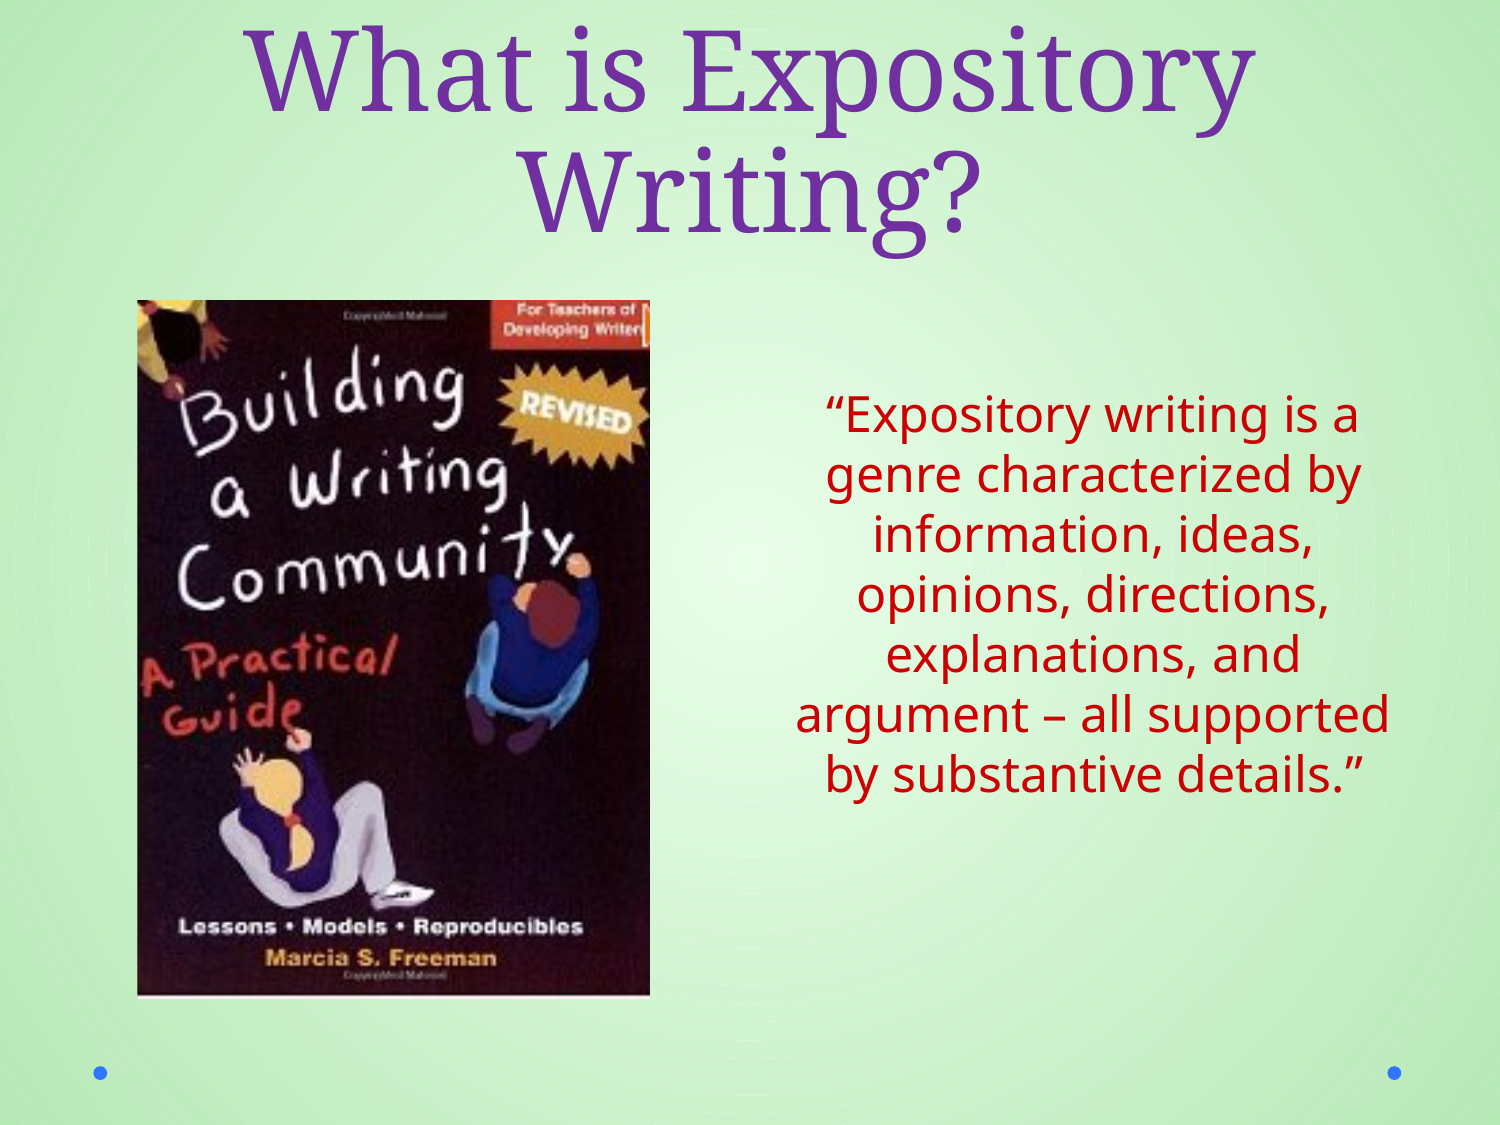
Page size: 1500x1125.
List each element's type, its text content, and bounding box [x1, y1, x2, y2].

list “Expository writing is a genre characterized by information, ideas, opinions, directions, explanations, and argument – all supported by substantive details.” [762, 375, 1425, 1021]
title What is Expository Writing? [75, 0, 1425, 263]
picture [137, 299, 651, 999]
